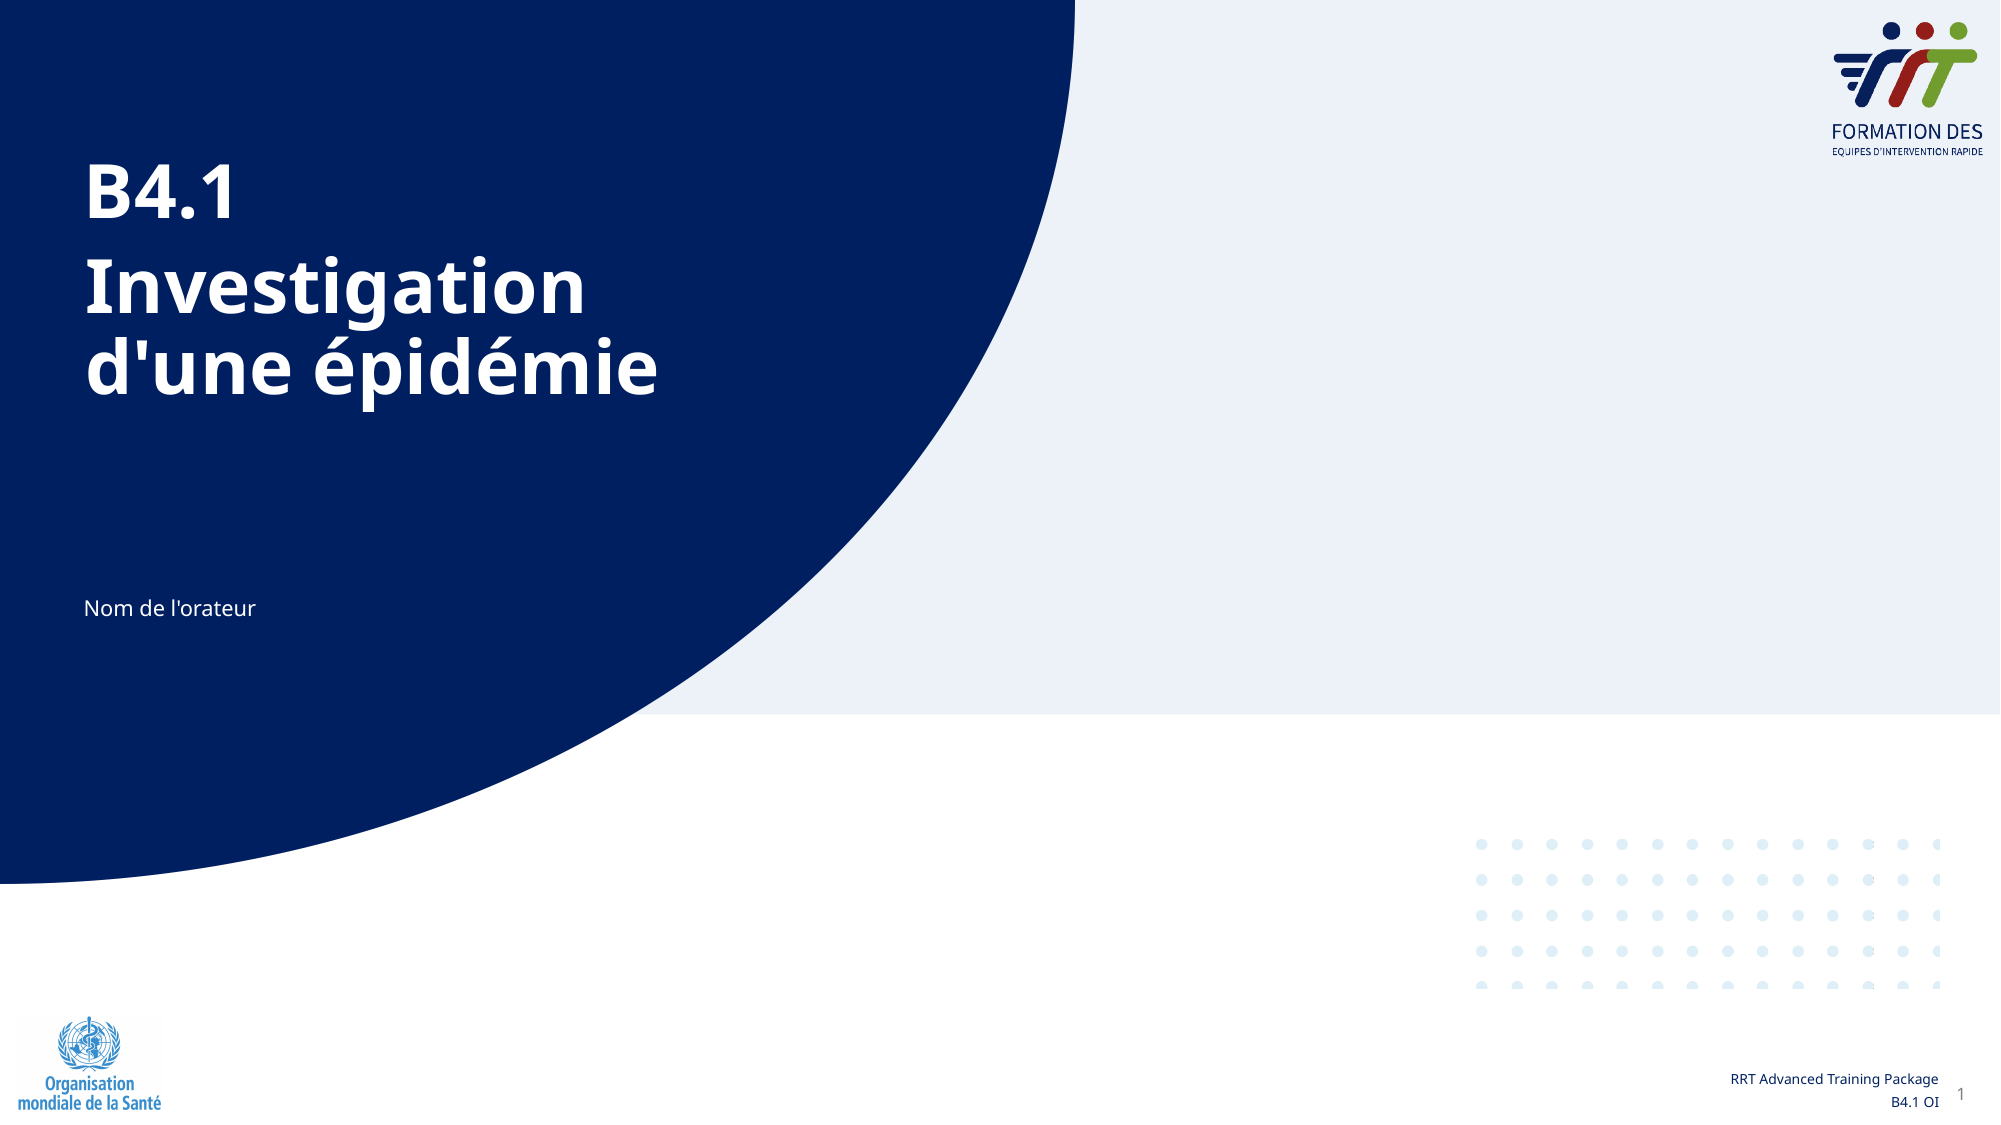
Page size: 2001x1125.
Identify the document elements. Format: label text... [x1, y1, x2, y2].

picture [0, 0, 1075, 884]
title Investigation d'une épidémie [77, 224, 685, 435]
picture [17, 1015, 162, 1111]
text_box Nom de l'orateur [78, 587, 366, 629]
text_box B4.1 [78, 135, 824, 241]
picture [1832, 21, 1983, 157]
picture [1476, 839, 1940, 989]
